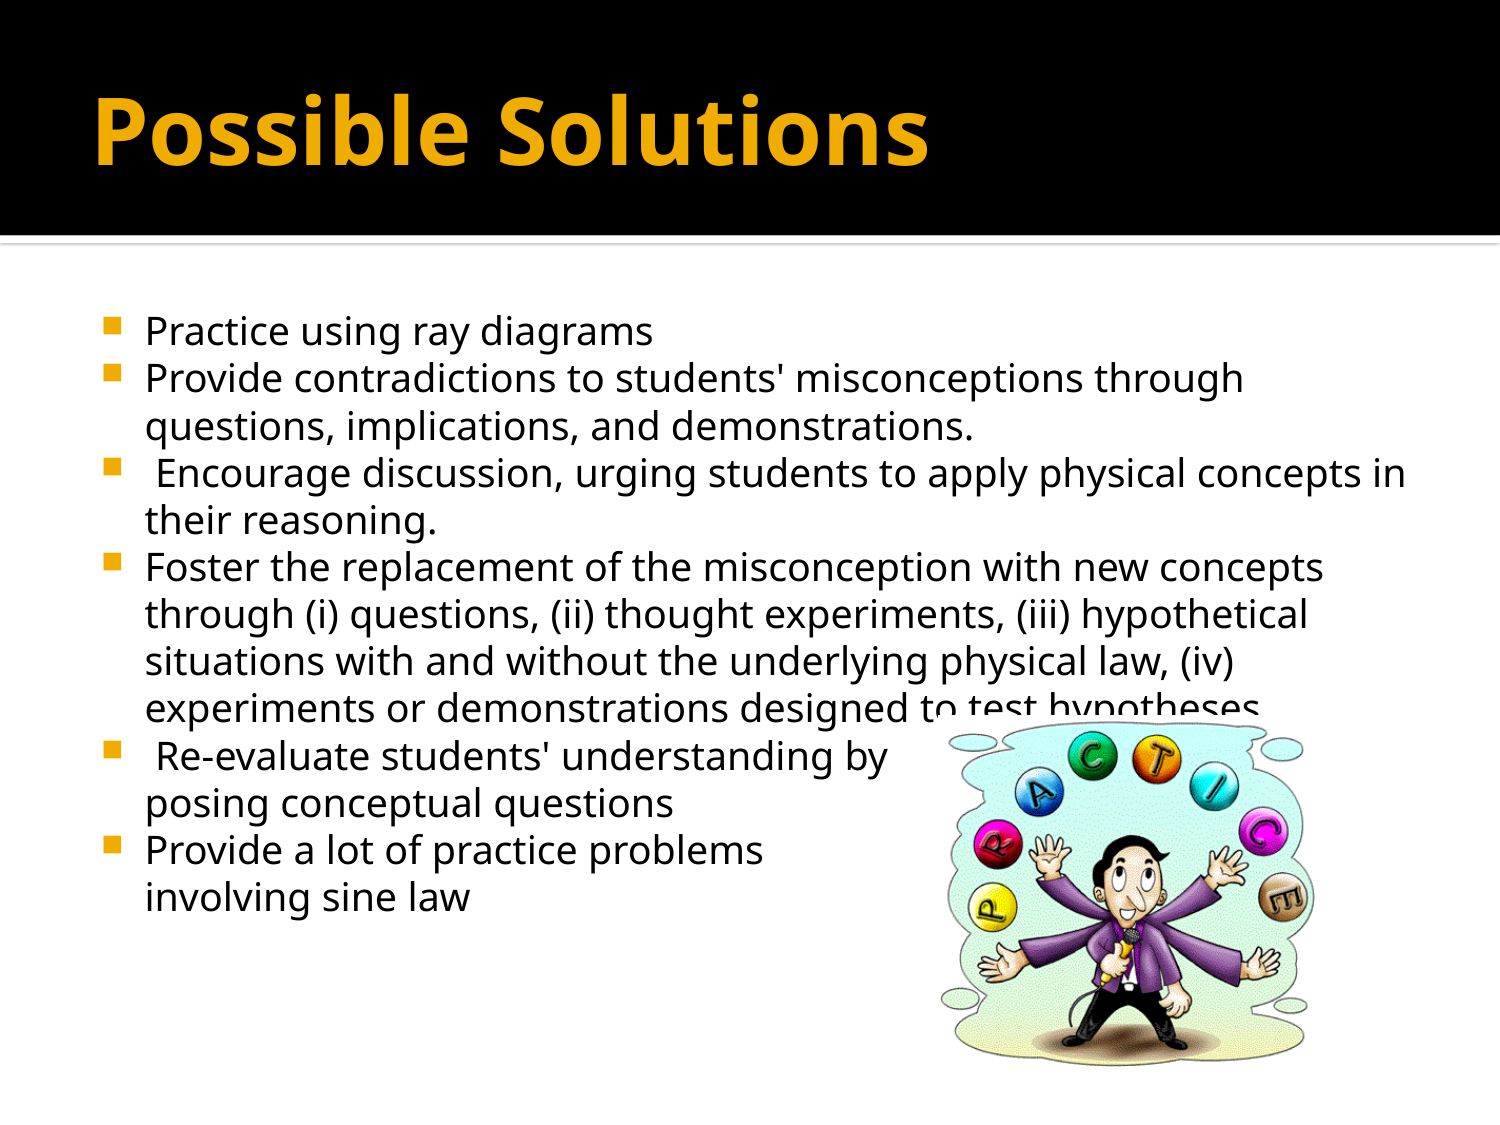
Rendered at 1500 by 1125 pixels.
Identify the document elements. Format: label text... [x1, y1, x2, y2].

title Possible Solutions [75, 25, 1425, 231]
list Practice using ray diagrams Provide contradictions to students' misconceptions through questions, implications, and demonstrations. Encourage discussion, urging students to apply physical concepts in their reasoning. Foster the replacement of the misconception with new concepts through (i) questions, (ii) thought experiments, (iii) hypothetical situations with and without the underlying physical law, (iv) experiments or demonstrations designed to test hypotheses. Re-evaluate students' understanding by posing conceptual questions Provide a lot of practice problems involving sine law [75, 291, 1447, 929]
picture [938, 715, 1317, 1067]
